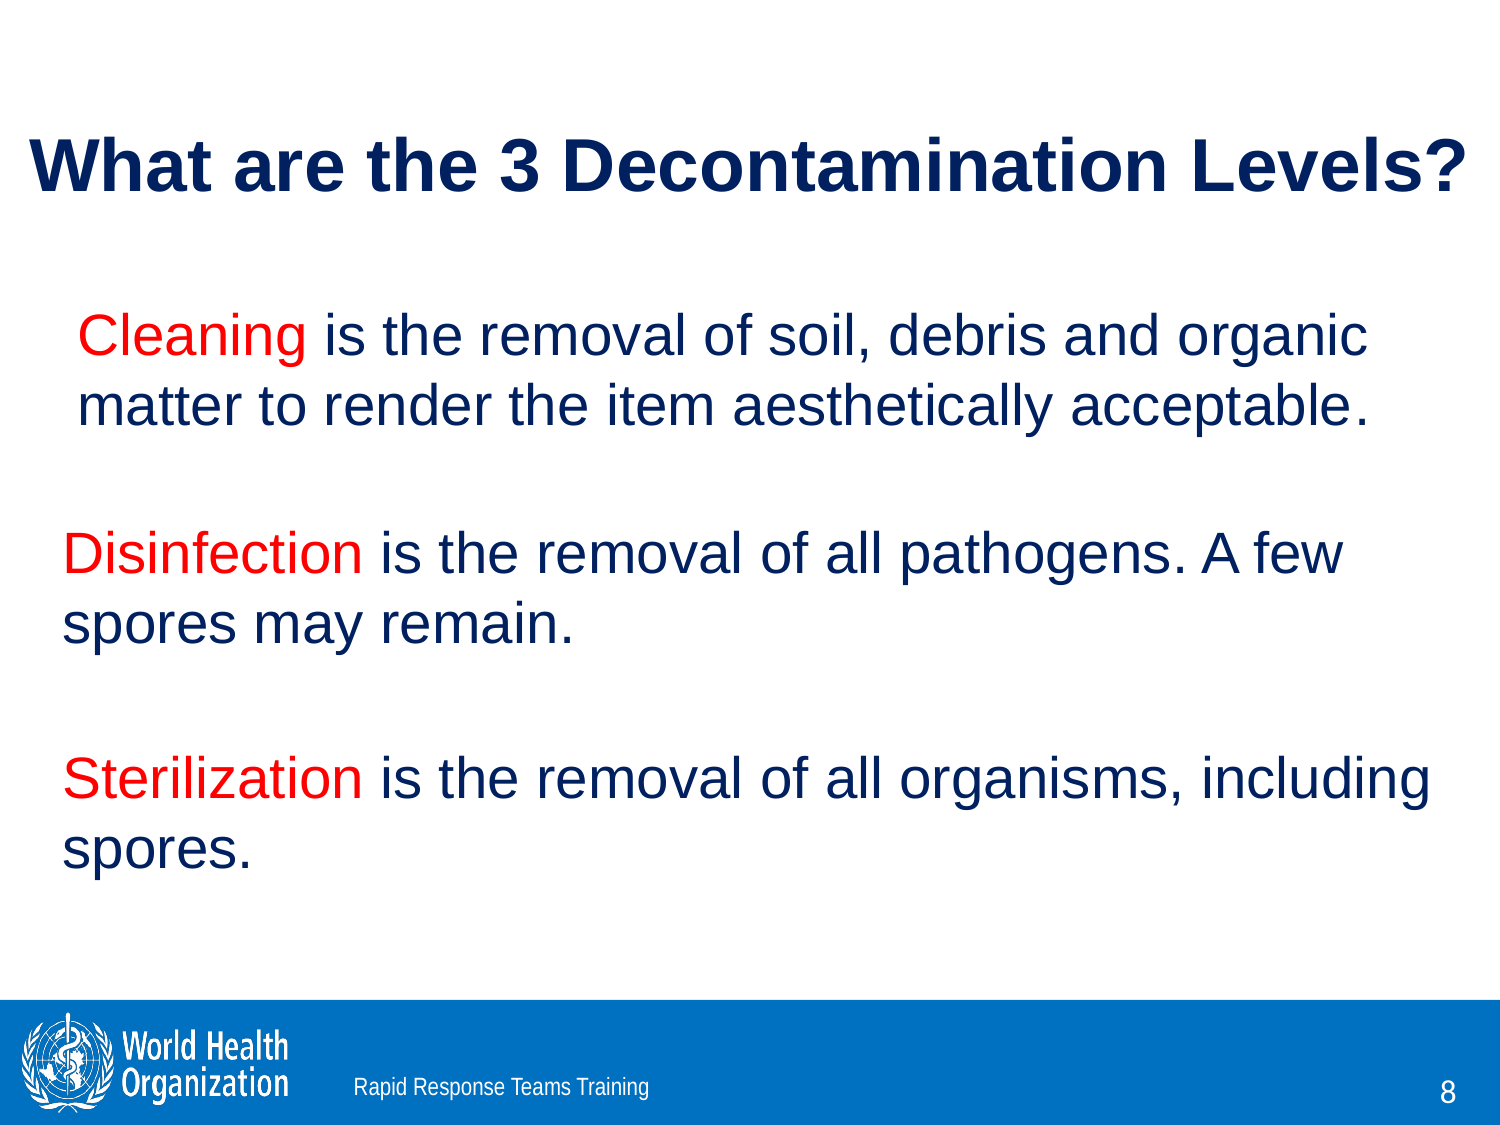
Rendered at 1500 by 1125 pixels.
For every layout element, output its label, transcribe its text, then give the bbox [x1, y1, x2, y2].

picture [21, 1012, 288, 1113]
text_box Disinfection is the removal of all pathogens. A few spores may remain.. [62, 514, 1500, 655]
text_box Sterilization is the removal of all organisms, including spores. [62, 740, 1500, 881]
list Cleaning is the removal of soil, debris and organic matter to render the item aesthetically acceptable. [62, 289, 1500, 502]
title What are the 3 Decontamination Levels? [0, 67, 1500, 256]
